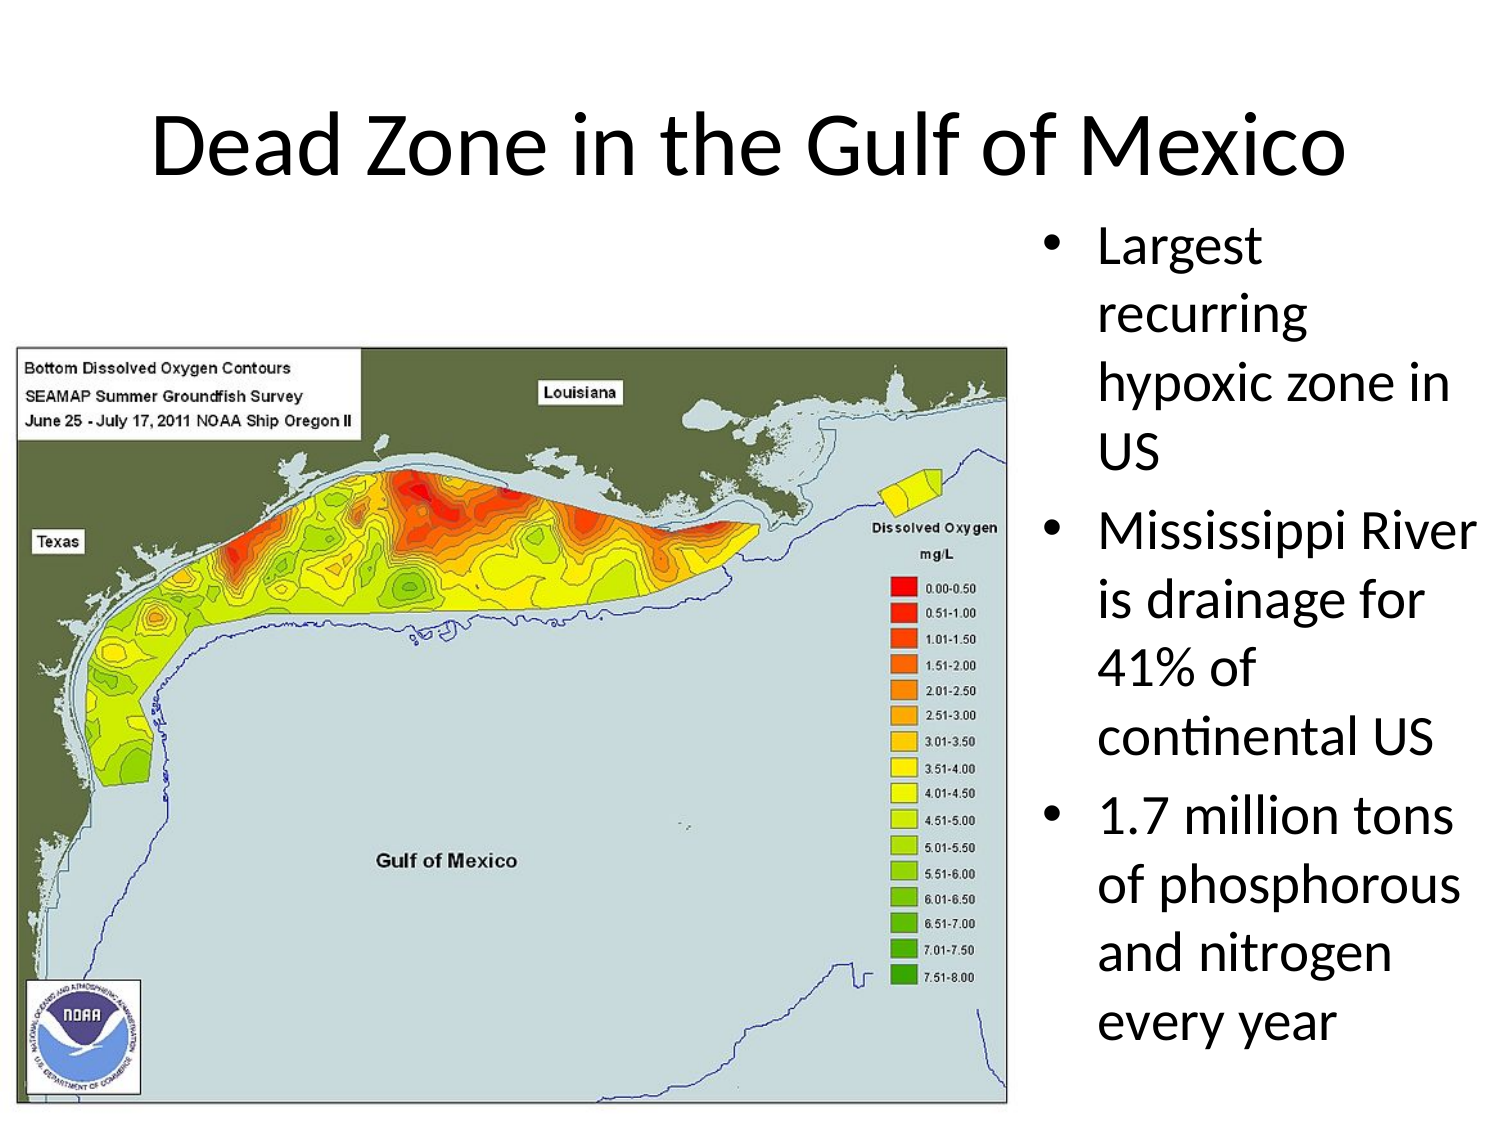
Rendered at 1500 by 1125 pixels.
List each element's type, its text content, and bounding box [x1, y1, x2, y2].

picture [0, 330, 1028, 1125]
list Largest recurring hypoxic zone in US Mississippi River is drainage for 41% of continental US 1.7 million tons of phosphorous and nitrogen every year [1027, 200, 1500, 1125]
title Dead Zone in the Gulf of Mexico [75, 45, 1425, 233]
